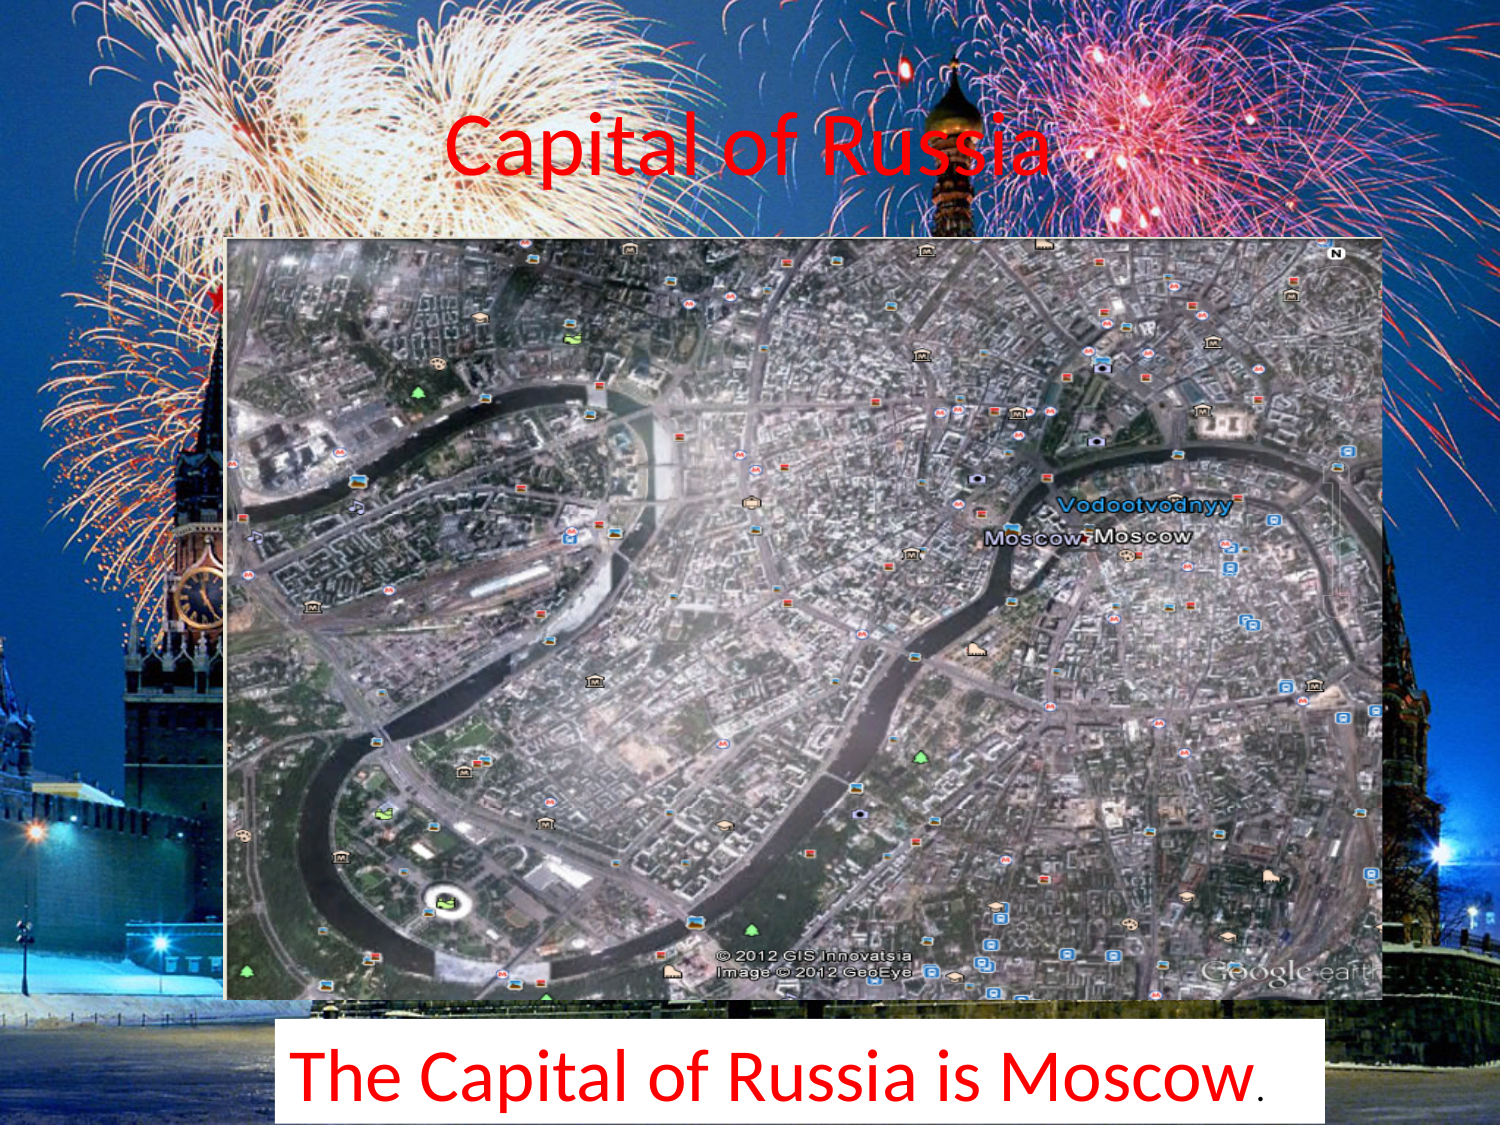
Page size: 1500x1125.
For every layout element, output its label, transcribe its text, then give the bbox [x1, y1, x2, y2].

picture [0, 0, 1500, 1125]
title Capital of Russia [75, 45, 1425, 233]
text_box The Capital of Russia is Moscow. [274, 1018, 1325, 1124]
